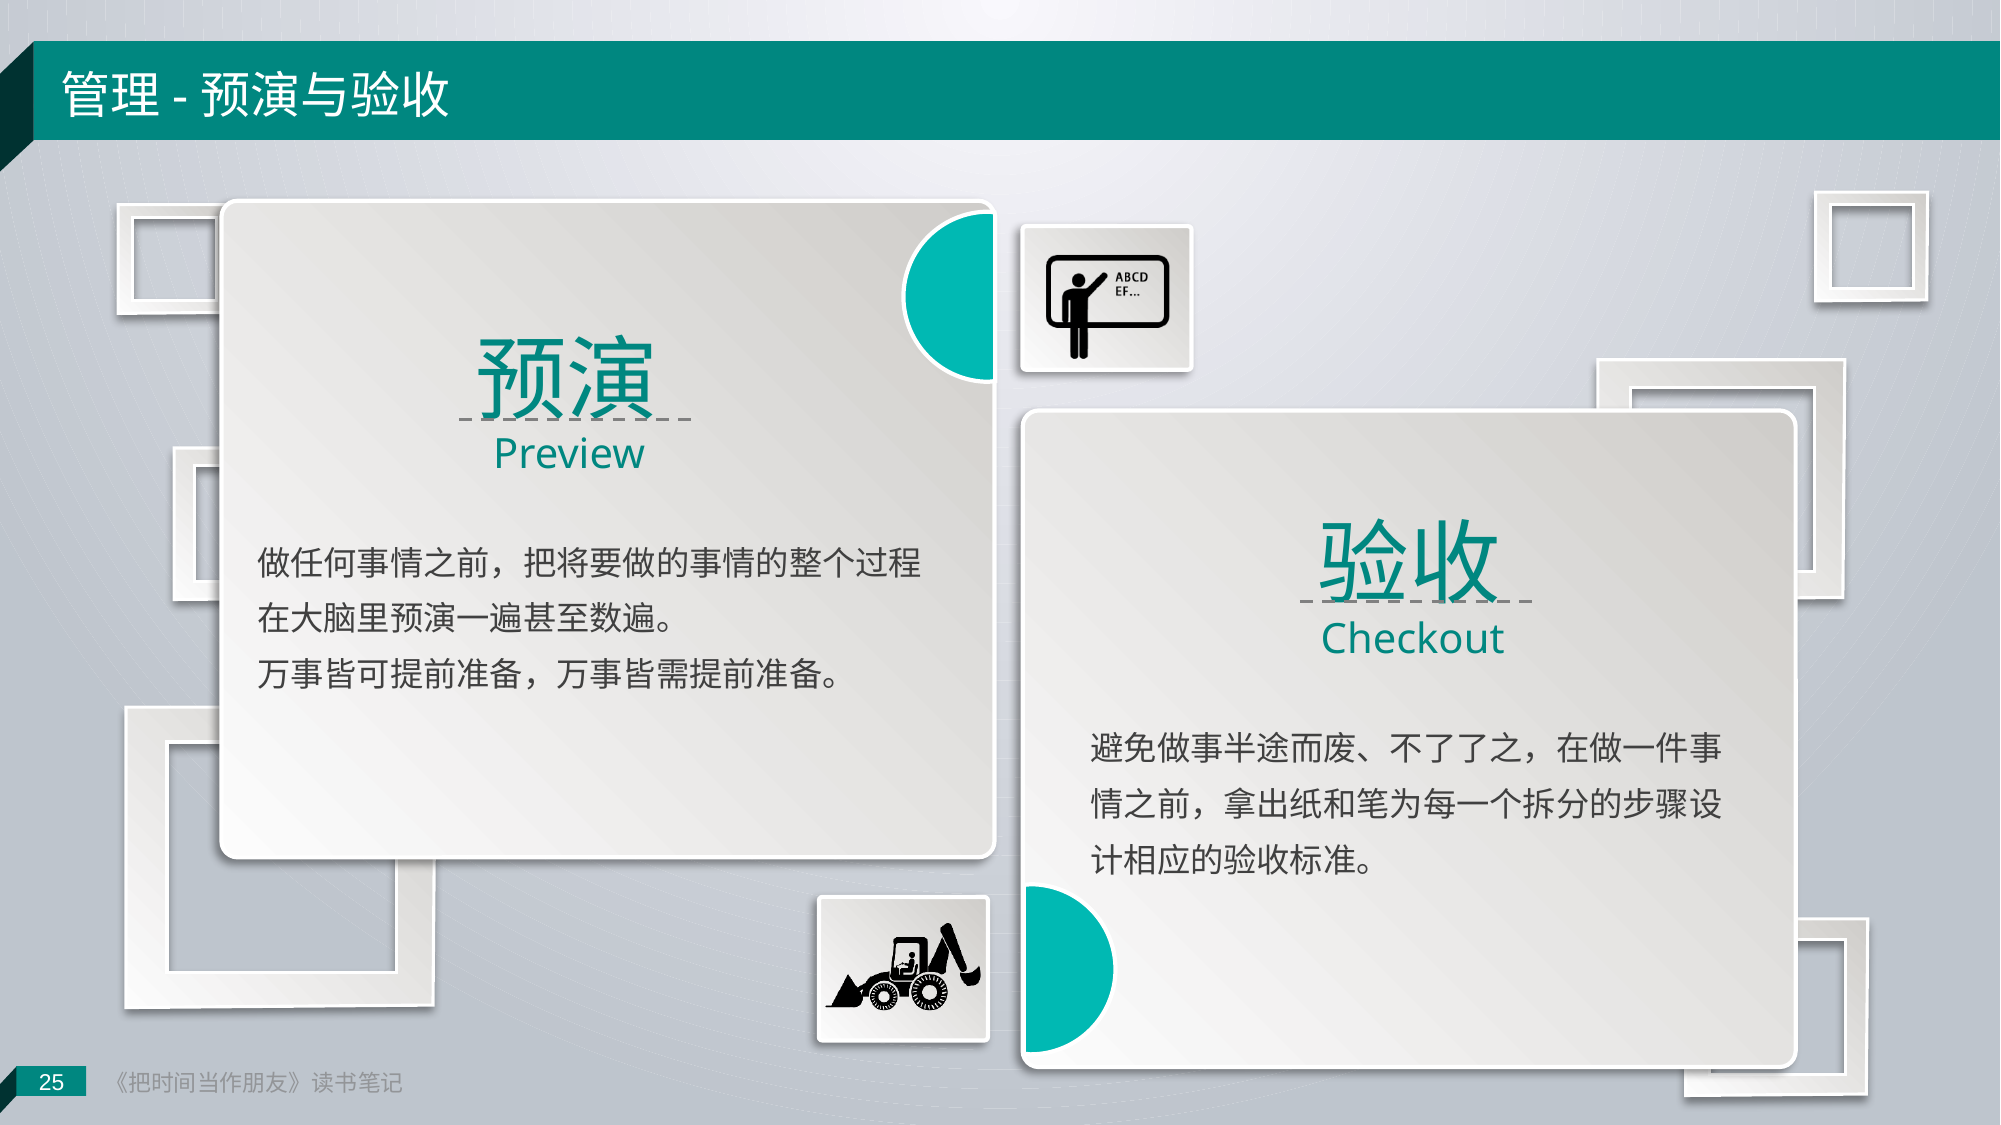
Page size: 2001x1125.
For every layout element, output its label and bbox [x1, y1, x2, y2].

text_box [0, 41, 2000, 1117]
